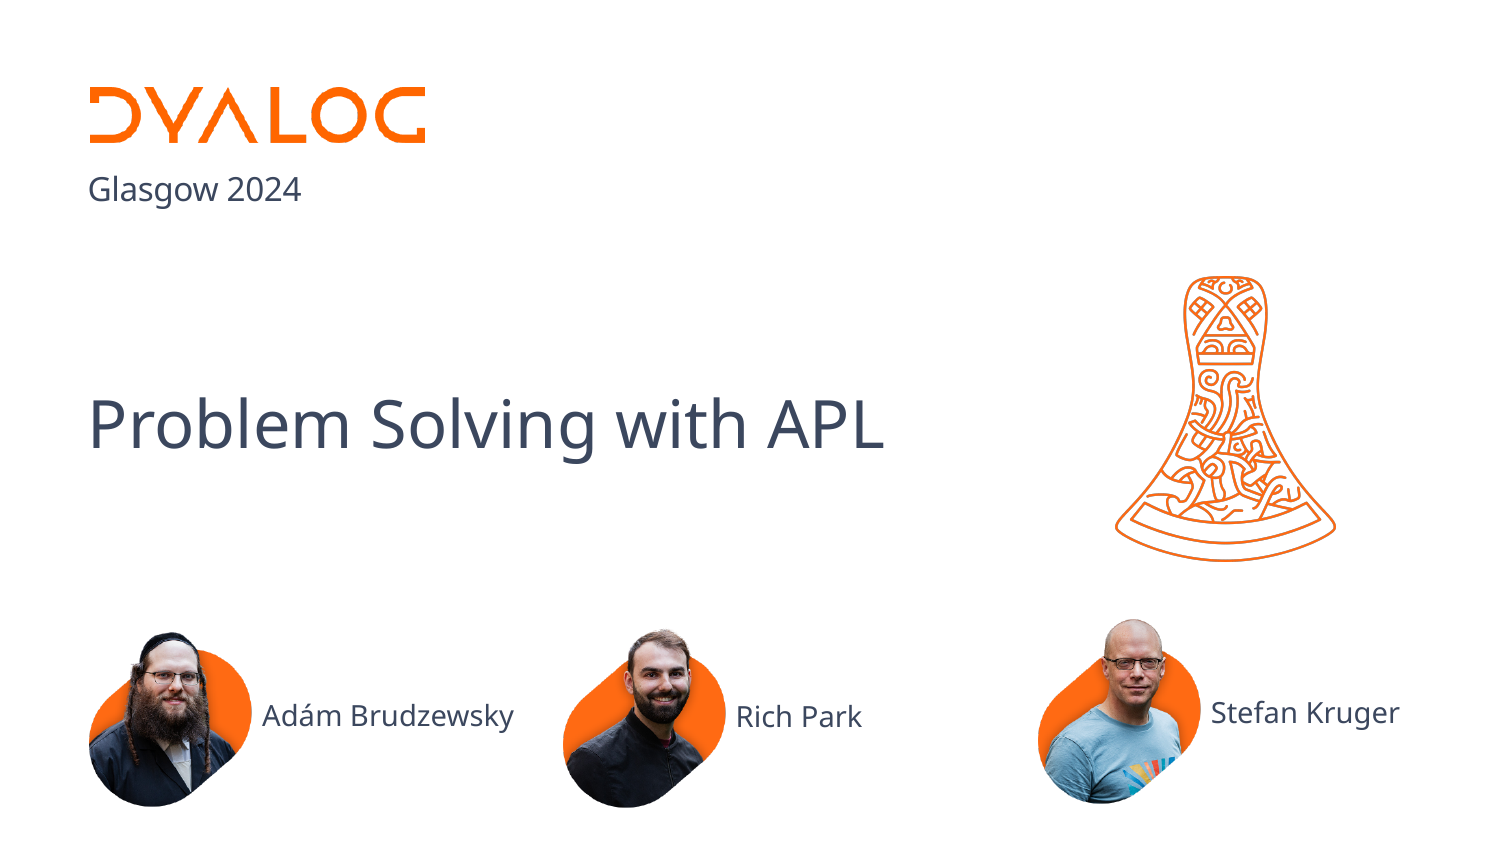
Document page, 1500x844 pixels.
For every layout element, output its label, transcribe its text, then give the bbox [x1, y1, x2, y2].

title Problem Solving with APL [72, 276, 1022, 567]
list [1023, 615, 1214, 807]
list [74, 617, 265, 809]
picture [90, 87, 425, 143]
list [547, 618, 739, 810]
list Stefan Kruger [1218, 657, 1480, 767]
list Rich Park [743, 660, 1005, 770]
picture [1115, 276, 1336, 562]
list Adám Brudzewsky [269, 660, 532, 769]
